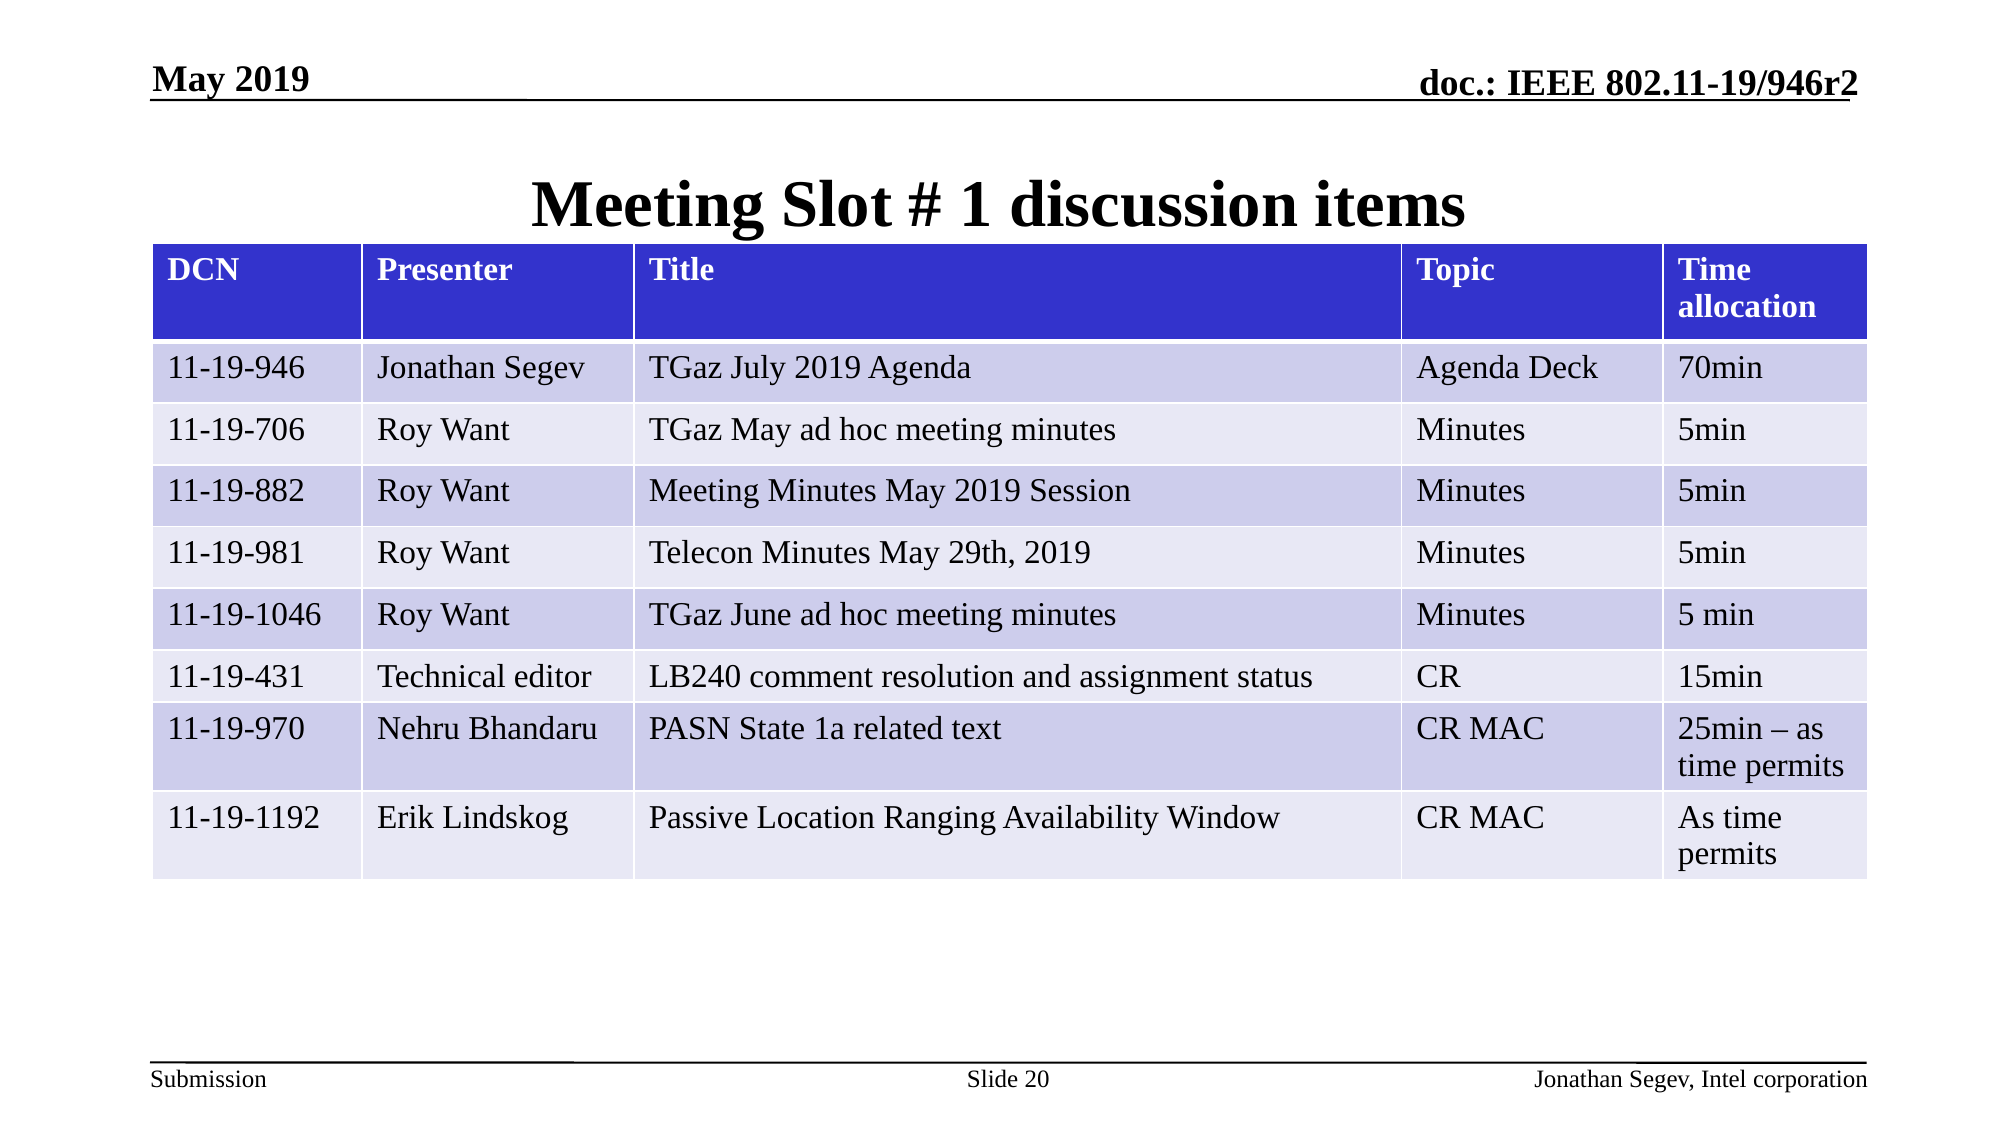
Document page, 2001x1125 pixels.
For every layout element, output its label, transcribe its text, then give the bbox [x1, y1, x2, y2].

table_cell LB240 comment resolution and assignment status [635, 651, 1401, 701]
table_cell Telecon Minutes May 29th, 2019 [635, 527, 1401, 587]
table_cell 11-19-981 [153, 527, 361, 587]
title Meeting Slot # 1 discussion items [149, 112, 1850, 288]
table_cell PASN State 1a related text [635, 703, 1401, 790]
table_header Time allocation [1664, 244, 1867, 339]
table_cell 11-19-431 [153, 651, 361, 701]
table_cell 5min [1664, 527, 1867, 587]
table_cell TGaz July 2019 Agenda [635, 344, 1401, 402]
table_cell Minutes [1402, 404, 1662, 464]
table_cell 5 min [1664, 589, 1867, 649]
table_cell Jonathan Segev [363, 344, 633, 402]
table_cell CR MAC [1402, 792, 1662, 879]
table_cell Meeting Minutes May 2019 Session [635, 466, 1401, 526]
table_cell 11-19-882 [153, 466, 361, 526]
table_cell Roy Want [363, 404, 633, 464]
table_cell 11-19-970 [153, 703, 361, 790]
table_cell Minutes [1402, 466, 1662, 526]
table_cell 11-19-1192 [153, 792, 361, 879]
table_cell Minutes [1402, 527, 1662, 587]
table_cell As time permits [1664, 792, 1867, 879]
table_cell Roy Want [363, 466, 633, 526]
table_cell 25min – as time permits [1664, 703, 1867, 790]
table_cell Agenda Deck [1402, 344, 1662, 402]
table_cell Technical editor [363, 651, 633, 701]
table_header Topic [1402, 244, 1662, 339]
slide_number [152, 54, 563, 100]
table_cell CR [1402, 651, 1662, 701]
table_cell CR MAC [1402, 703, 1662, 790]
slide_number Slide 20 [950, 1061, 1067, 1123]
table_cell Passive Location Ranging Availability Window [635, 792, 1401, 879]
table_cell Minutes [1402, 589, 1662, 649]
table_cell Roy Want [363, 589, 633, 649]
table_cell Roy Want [363, 527, 633, 587]
table_cell 5min [1664, 466, 1867, 526]
table_cell Nehru Bhandaru [363, 703, 633, 790]
table_cell 70min [1664, 344, 1867, 402]
table_cell 11-19-706 [153, 404, 361, 464]
table_cell Erik Lindskog [363, 792, 633, 879]
table_cell 11-19-1046 [153, 589, 361, 649]
table_cell TGaz June ad hoc meeting minutes [635, 589, 1401, 649]
table_cell 11-19-946 [153, 344, 361, 402]
table_header Presenter [363, 244, 633, 339]
table_header DCN [153, 244, 361, 339]
table_cell 5min [1664, 404, 1867, 464]
table_header Title [635, 244, 1401, 339]
table_cell TGaz May ad hoc meeting minutes [635, 404, 1401, 464]
table_cell 15min [1664, 651, 1867, 701]
footer Jonathan Segev, Intel corporation [1171, 1061, 1869, 1093]
